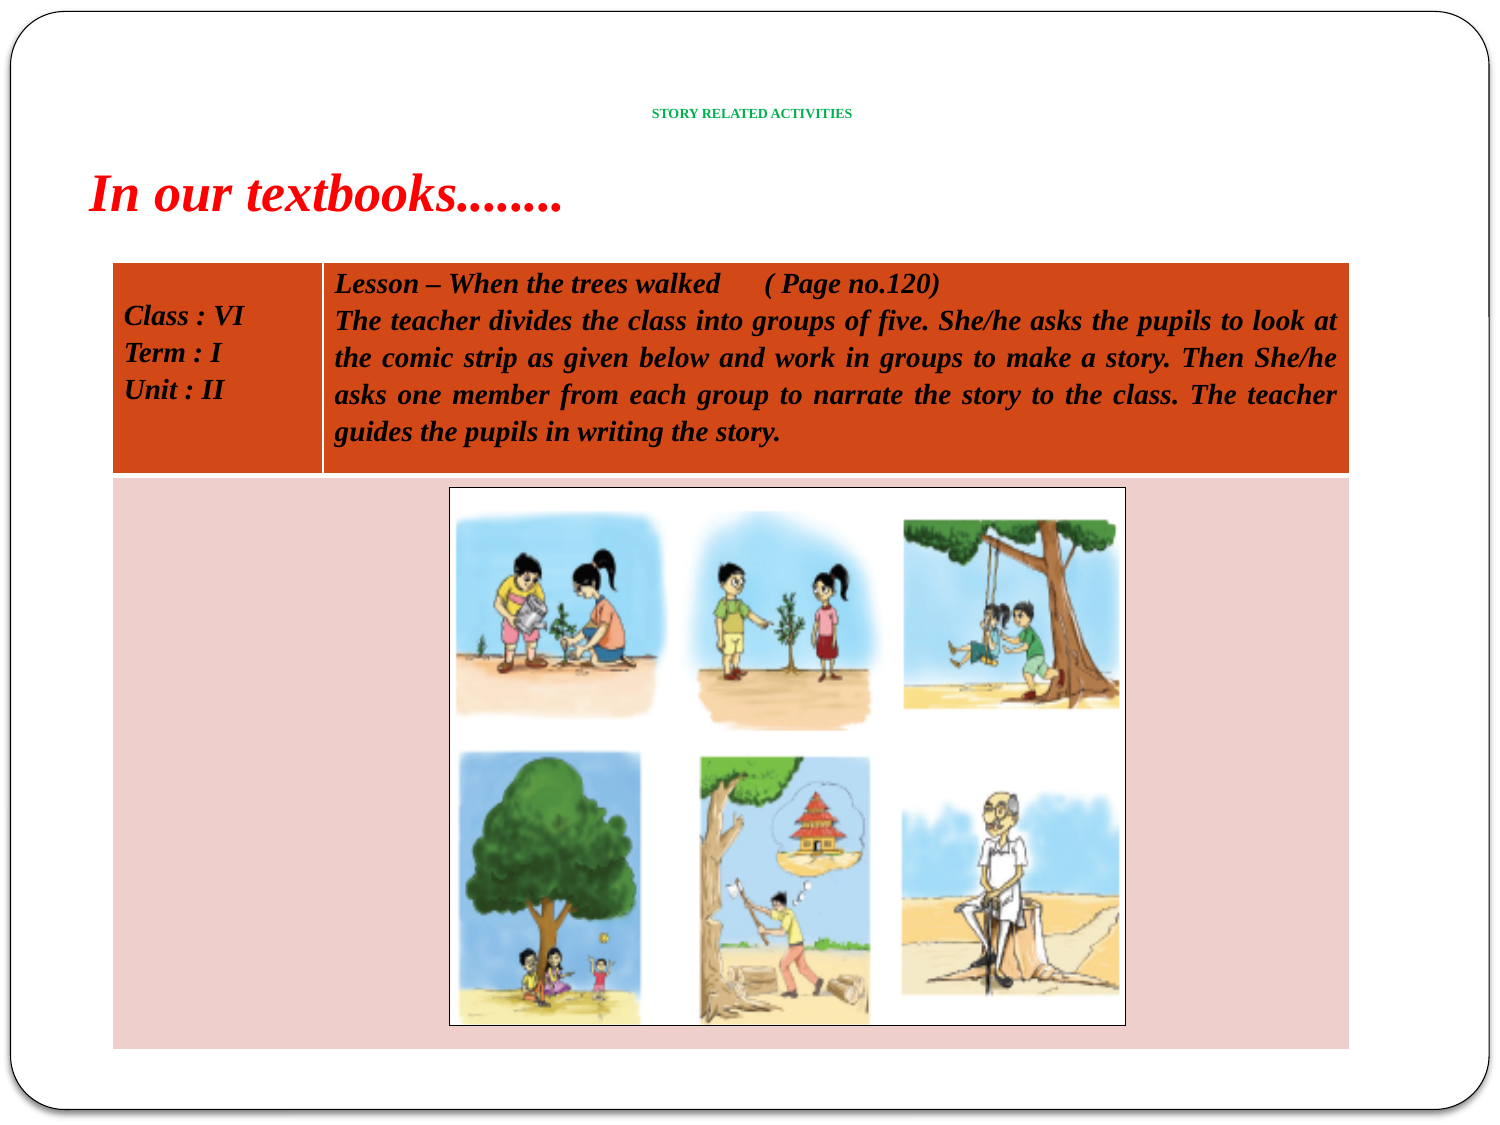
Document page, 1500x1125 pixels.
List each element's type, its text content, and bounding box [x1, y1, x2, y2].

picture [449, 487, 1126, 1026]
list In our textbooks........ [75, 149, 1425, 1005]
title STORY RELATED ACTIVITIES [75, 45, 1425, 138]
table_header Class : VI Term : I Unit : II [113, 263, 322, 473]
table_header Lesson – When the trees walked ( Page no.120) The teacher divides the class into groups of five. She/he asks the pupils to look at the comic strip as given below and work in groups to make a story. Then She/he asks one member from each group to narrate the story to the class. The teacher guides the pupils in writing the story. [324, 263, 1349, 473]
table_cell [113, 478, 1349, 1049]
